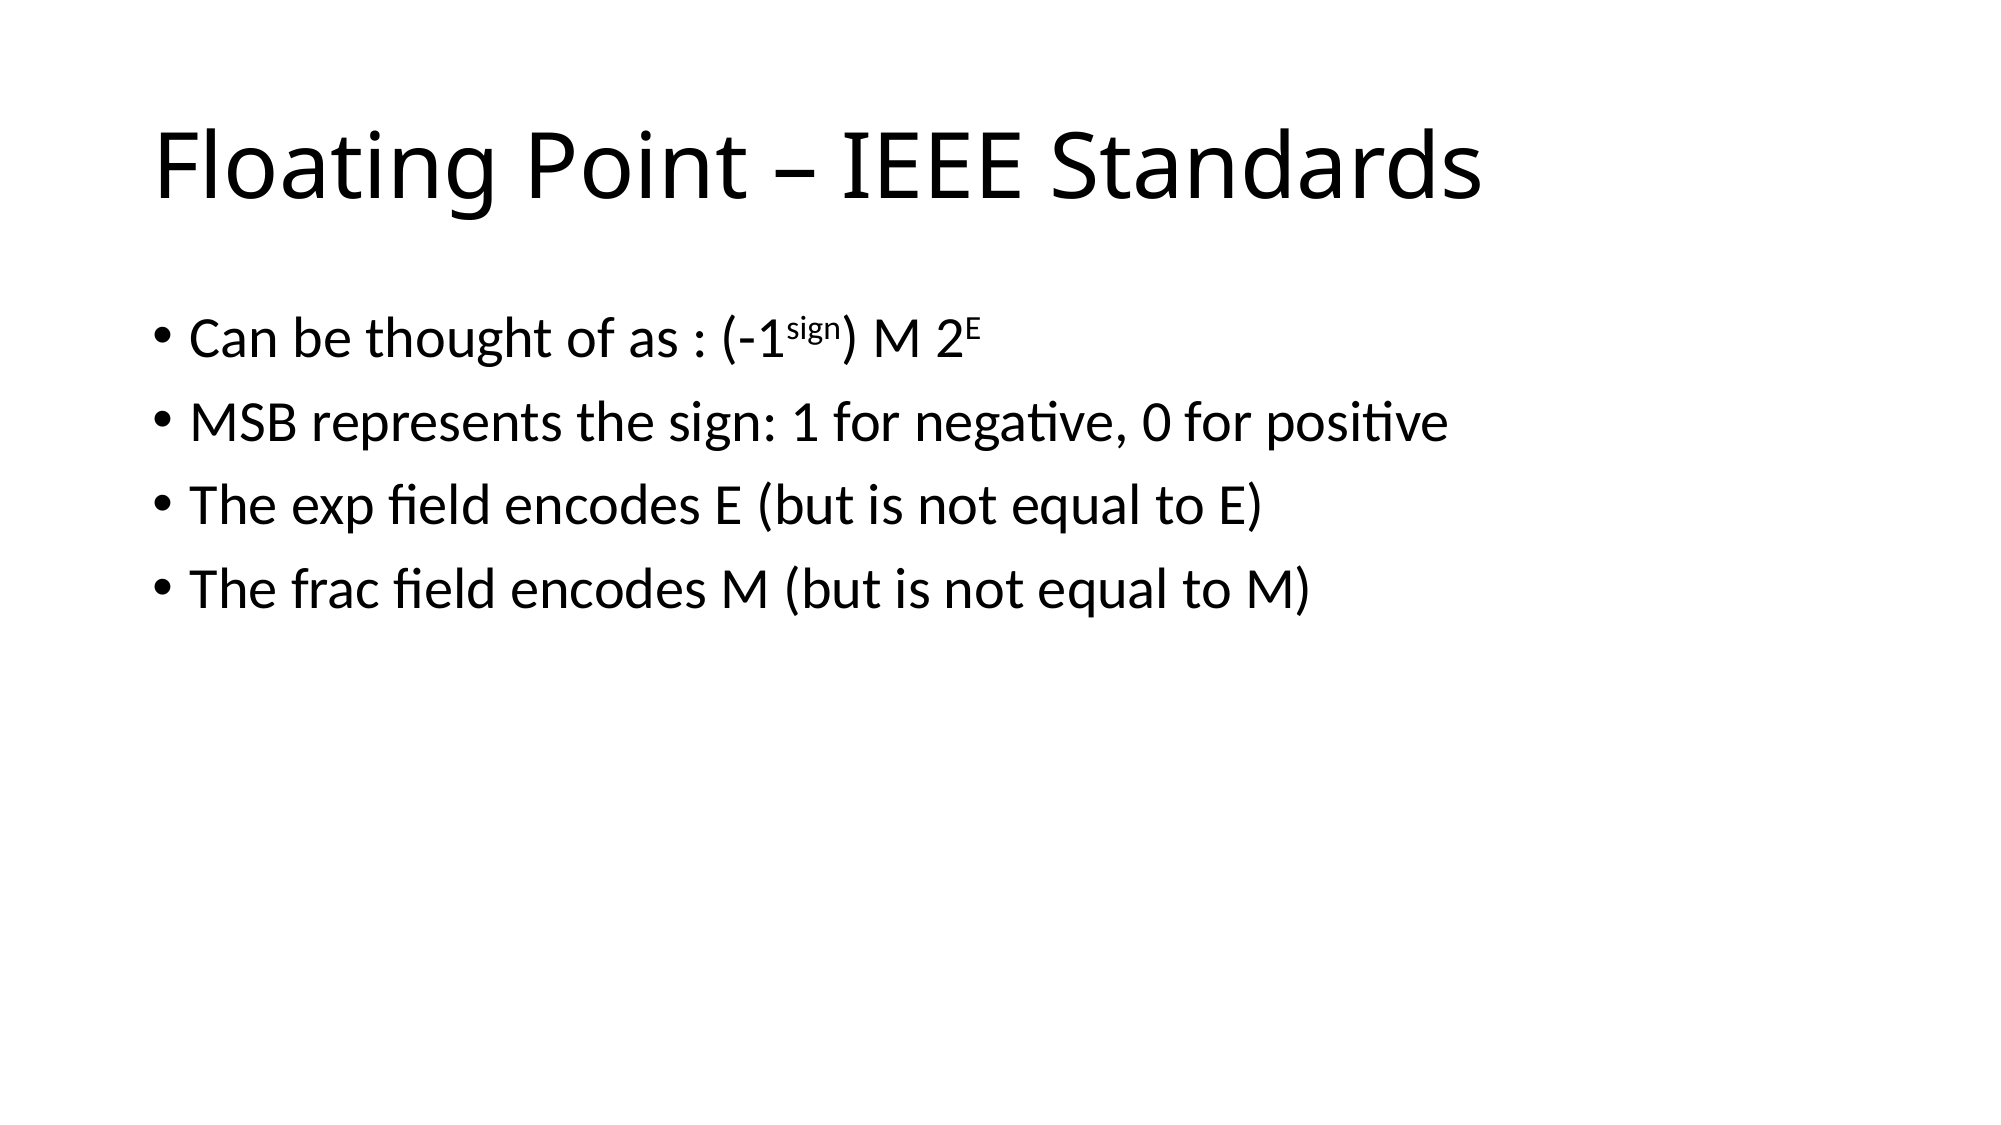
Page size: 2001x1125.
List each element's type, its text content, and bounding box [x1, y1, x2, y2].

list Can be thought of as : (-1sign) M 2E MSB represents the sign: 1 for negative, 0 for positive The exp field encodes E (but is not equal to E) The frac field encodes M (but is not equal to M) [137, 299, 1863, 1014]
title Floating Point – IEEE Standards [137, 59, 1863, 278]
